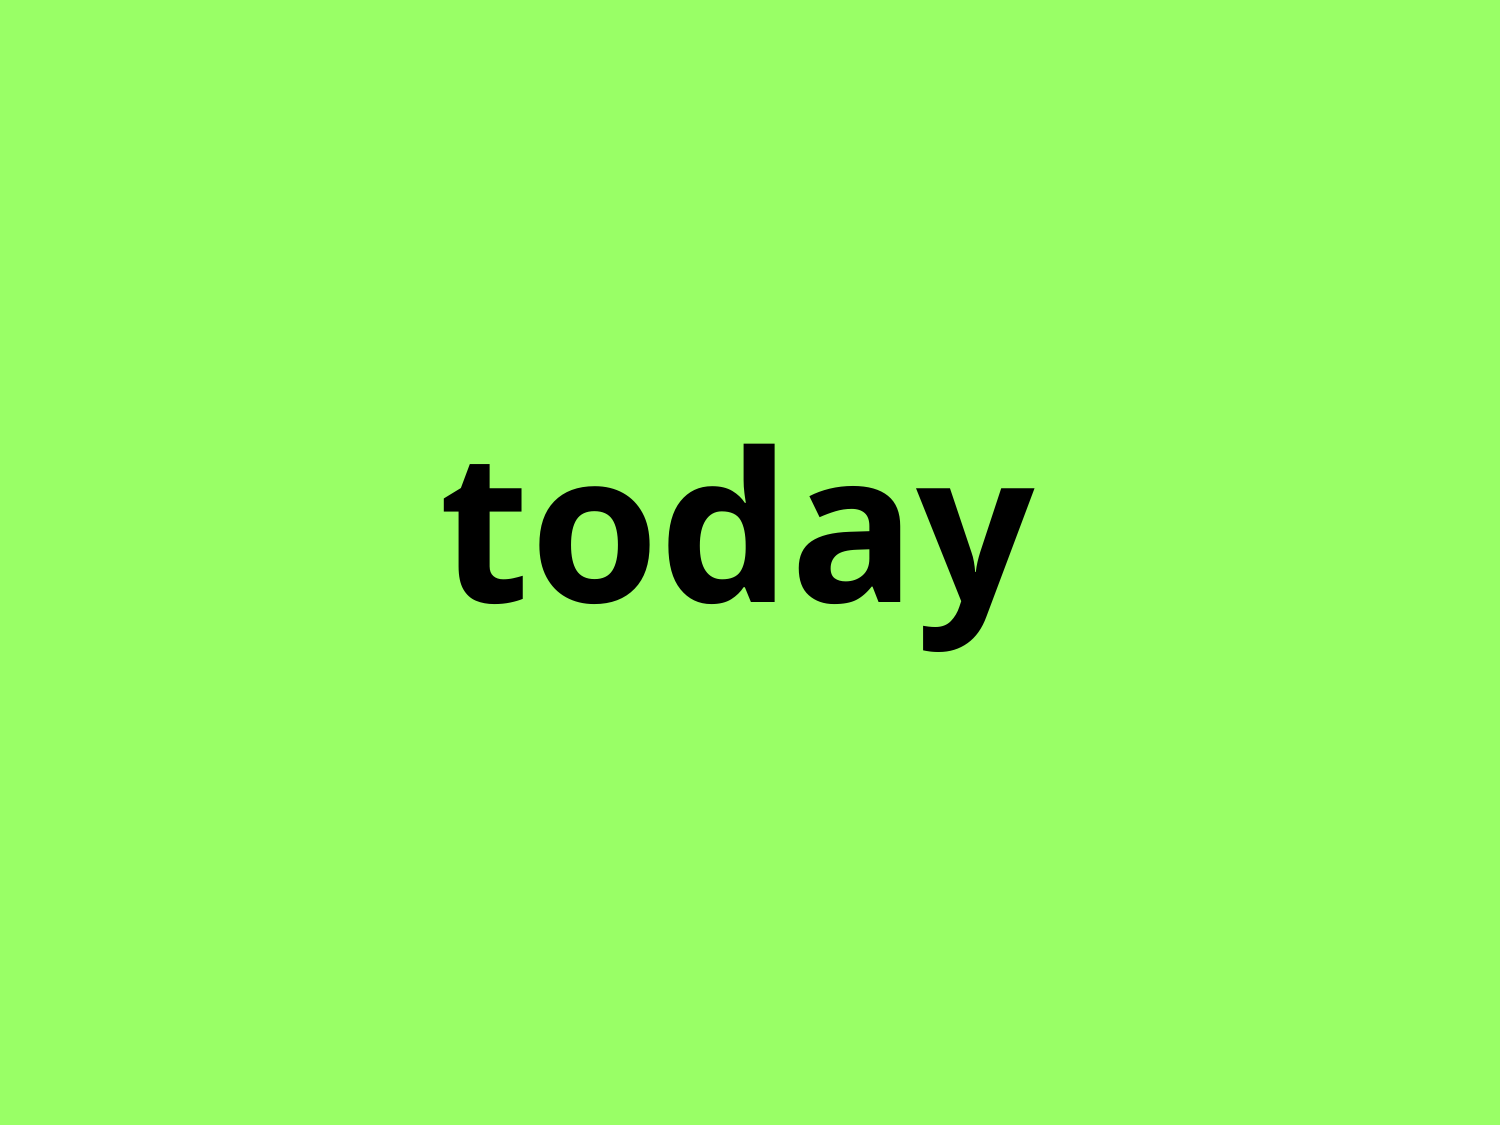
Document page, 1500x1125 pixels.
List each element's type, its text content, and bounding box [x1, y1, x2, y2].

title today [99, 424, 1376, 613]
